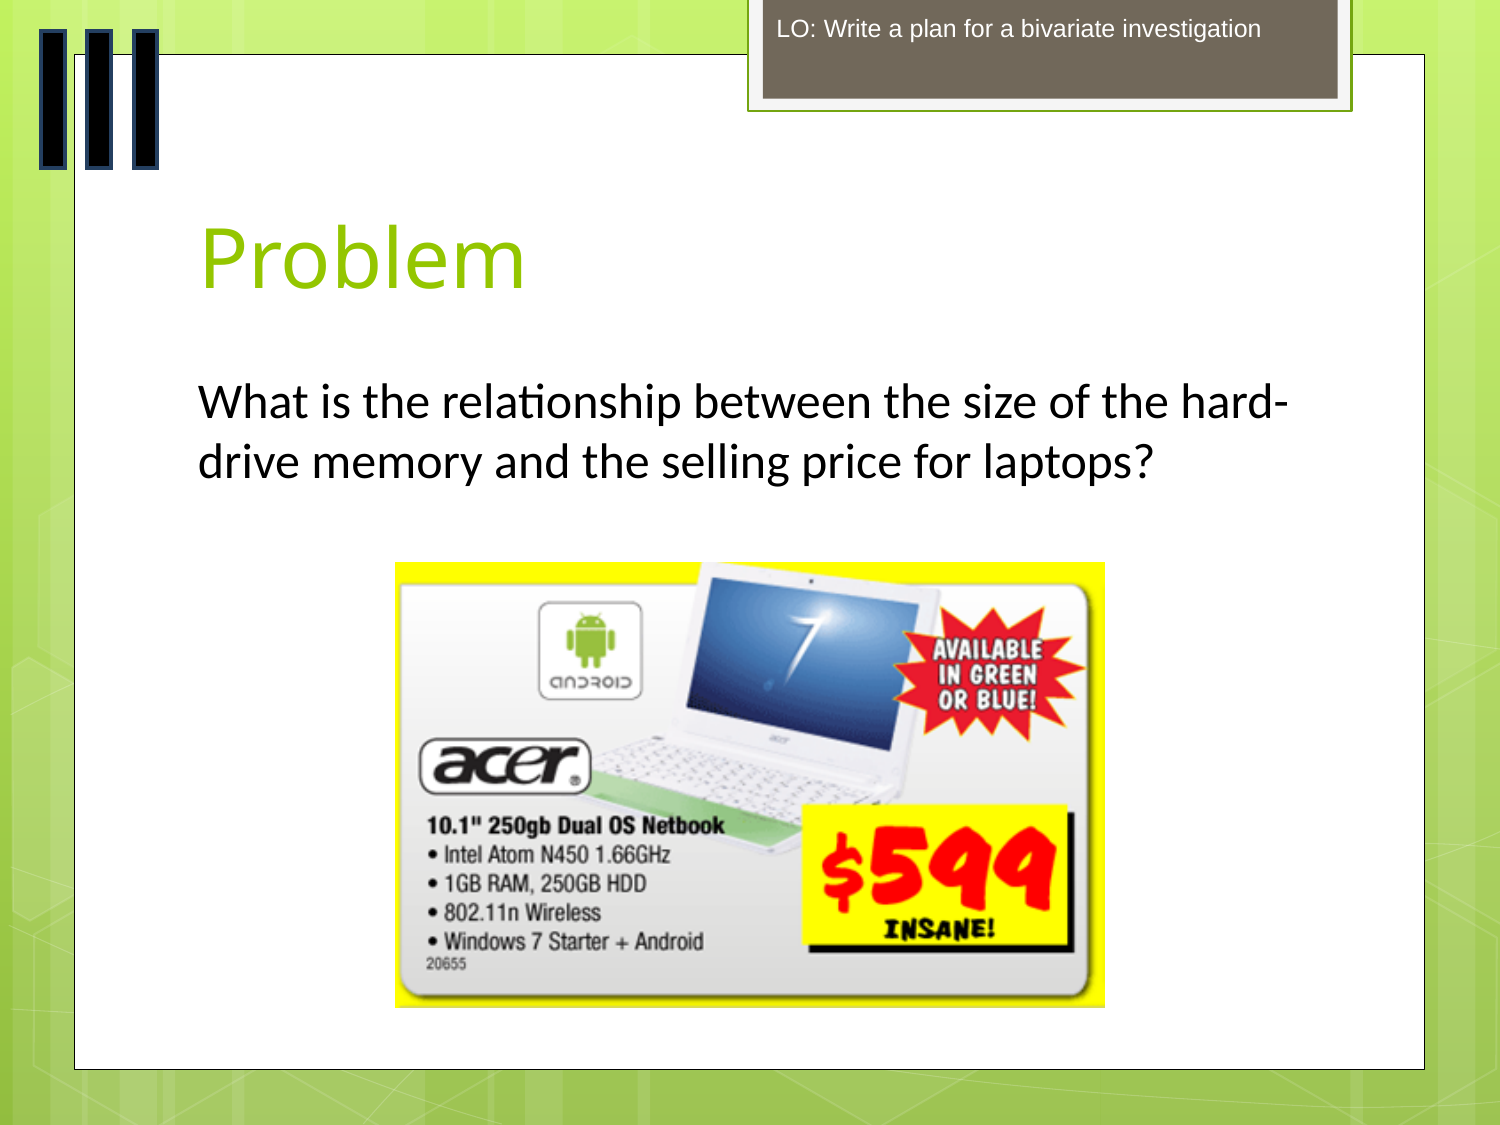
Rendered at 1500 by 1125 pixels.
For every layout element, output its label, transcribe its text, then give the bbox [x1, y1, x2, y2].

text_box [40, 30, 158, 169]
picture [395, 562, 1105, 1008]
text_box LO: Write a plan for a bivariate investigation [761, 5, 1341, 80]
title Problem [183, 125, 1336, 313]
text_box What is the relationship between the size of the hard-drive memory and the selling price for laptops? [183, 361, 1365, 497]
